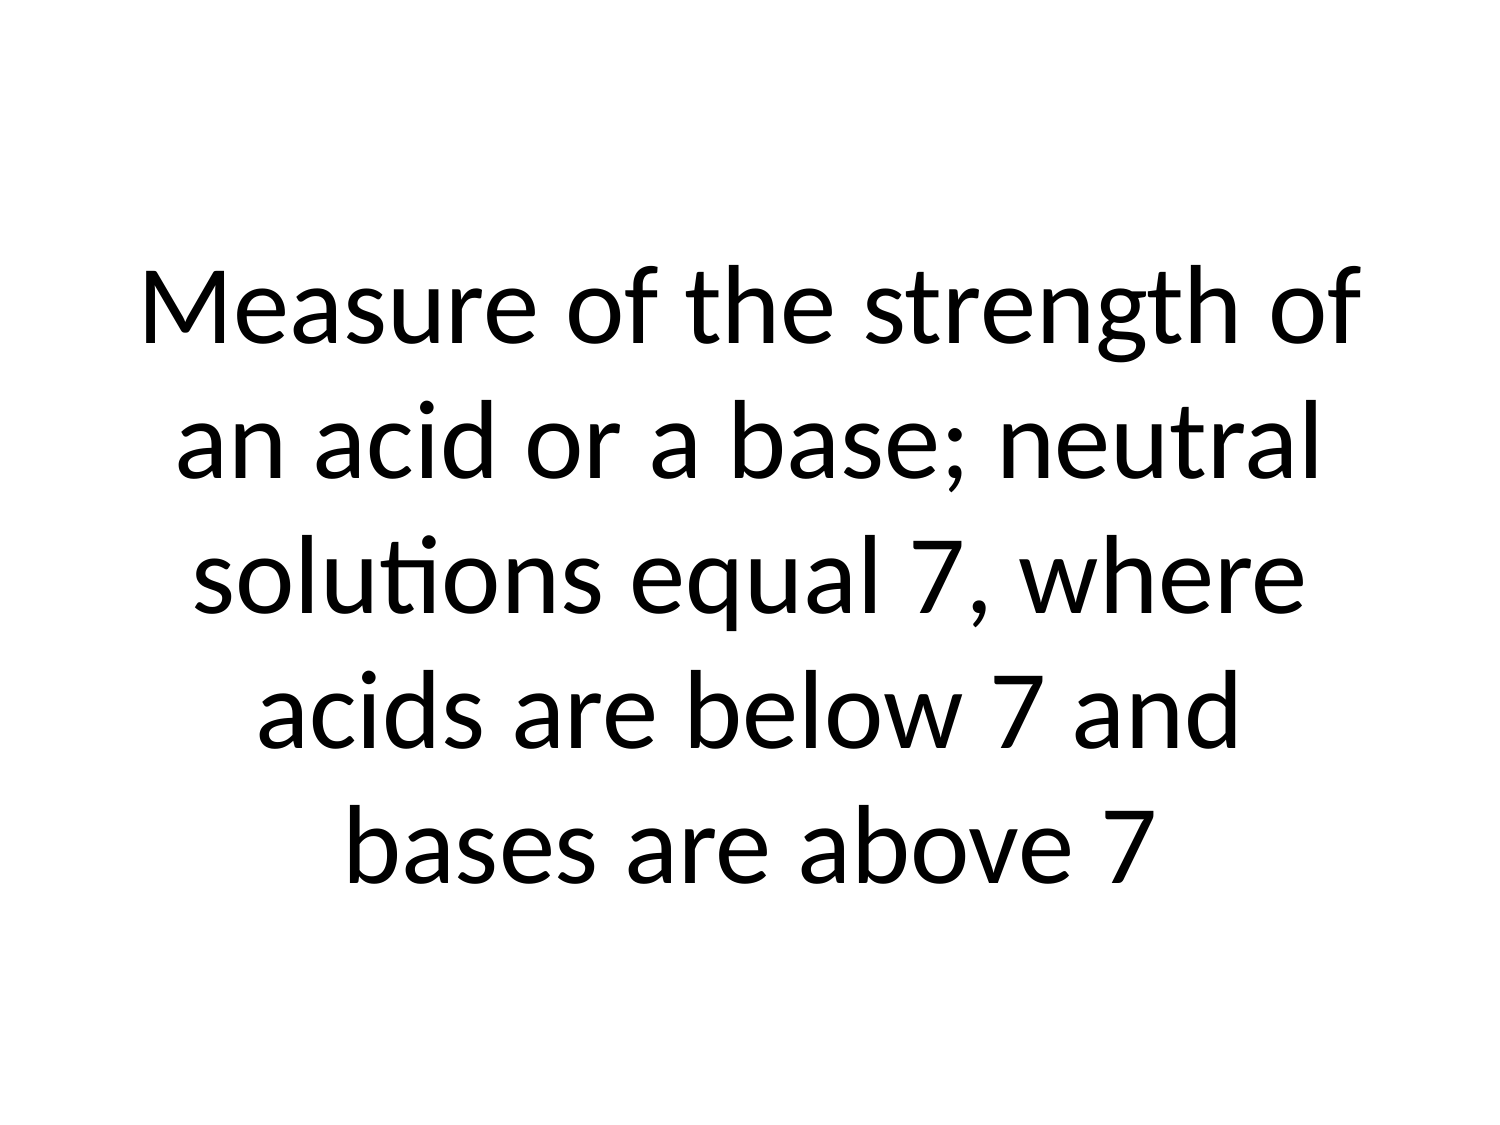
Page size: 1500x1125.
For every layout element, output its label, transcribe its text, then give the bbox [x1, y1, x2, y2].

title Measure of the strength of an acid or a base; neutral solutions equal 7, where acids are below 7 and bases are above 7 [112, 50, 1388, 1088]
